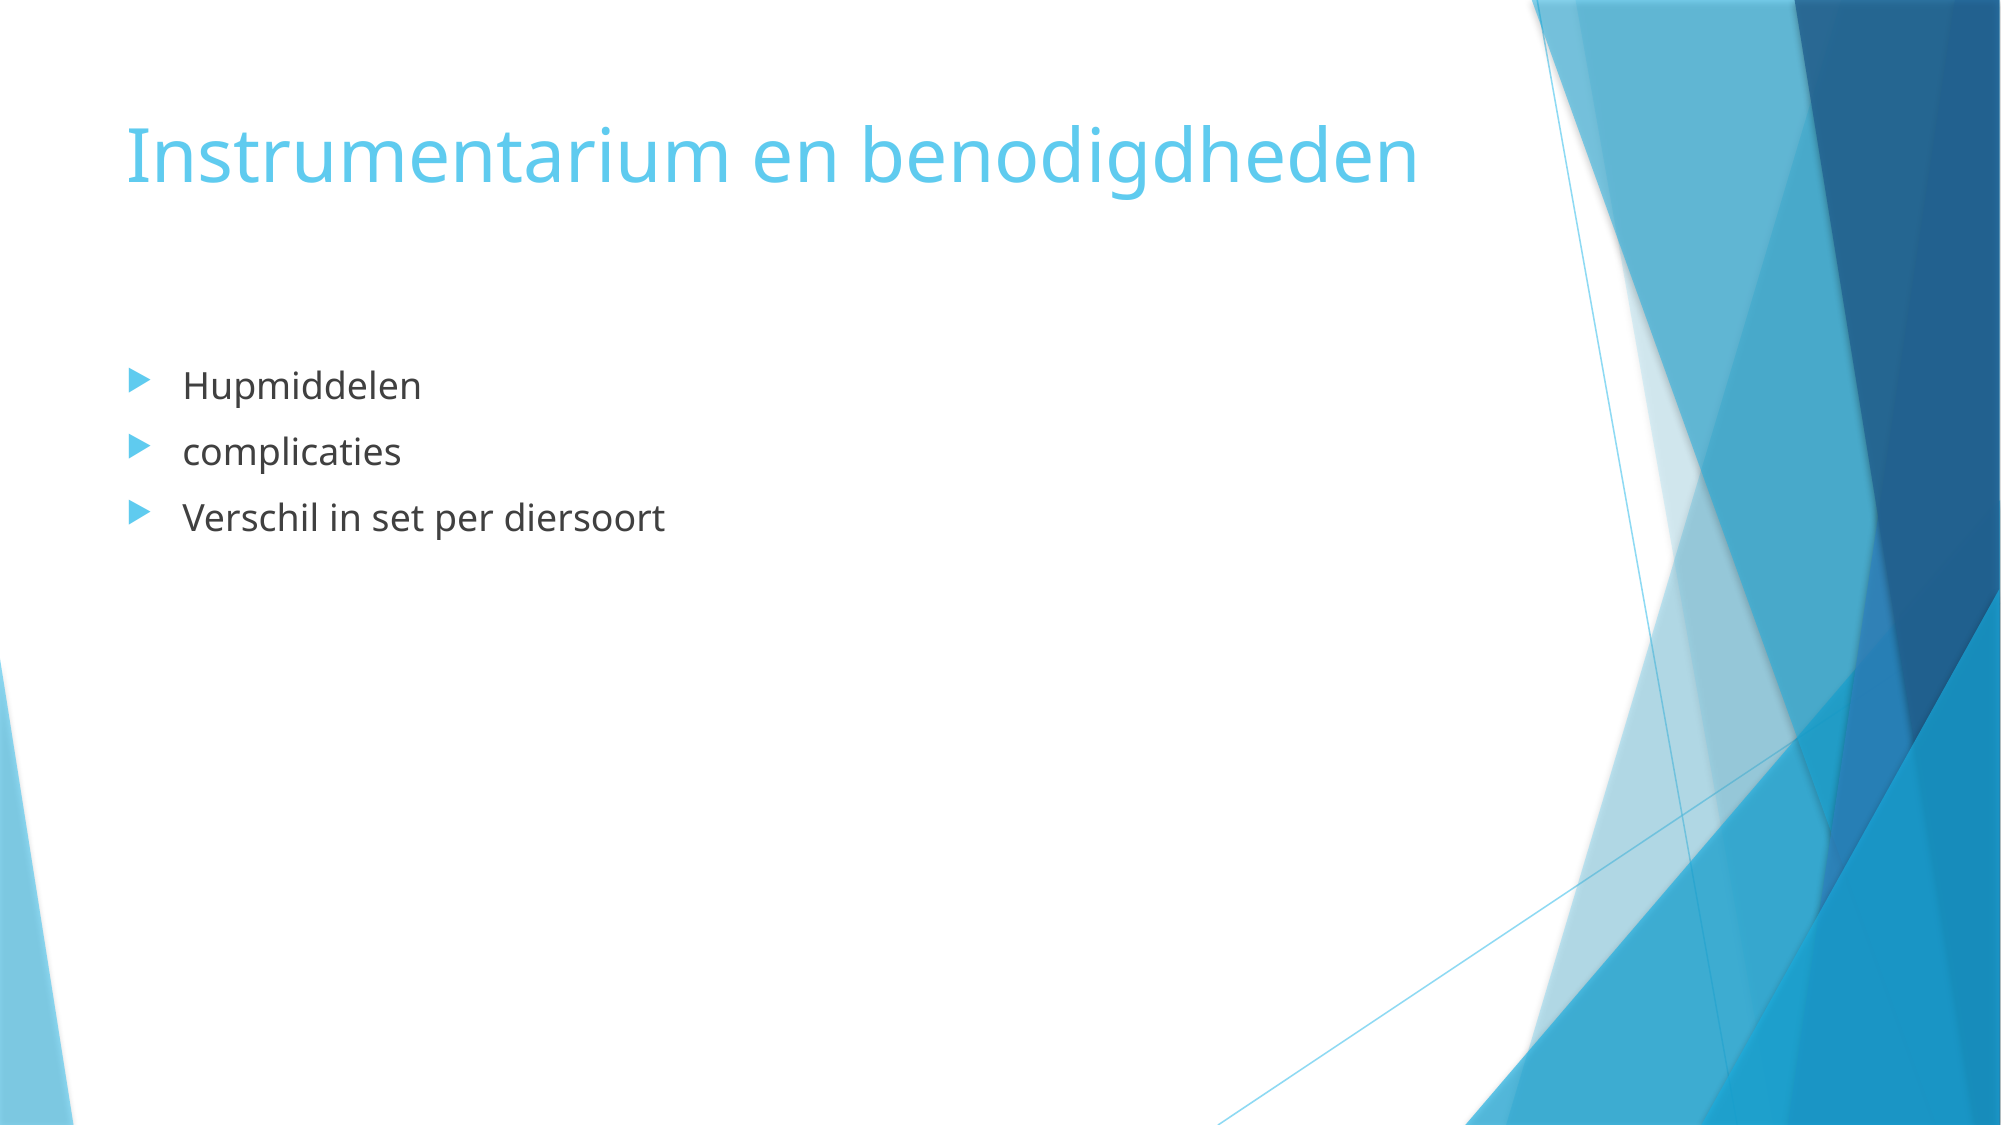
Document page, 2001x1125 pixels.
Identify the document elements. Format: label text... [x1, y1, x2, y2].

list Hupmiddelen complicaties Verschil in set per diersoort [111, 354, 1522, 992]
title Instrumentarium en benodigdheden [111, 99, 1522, 317]
